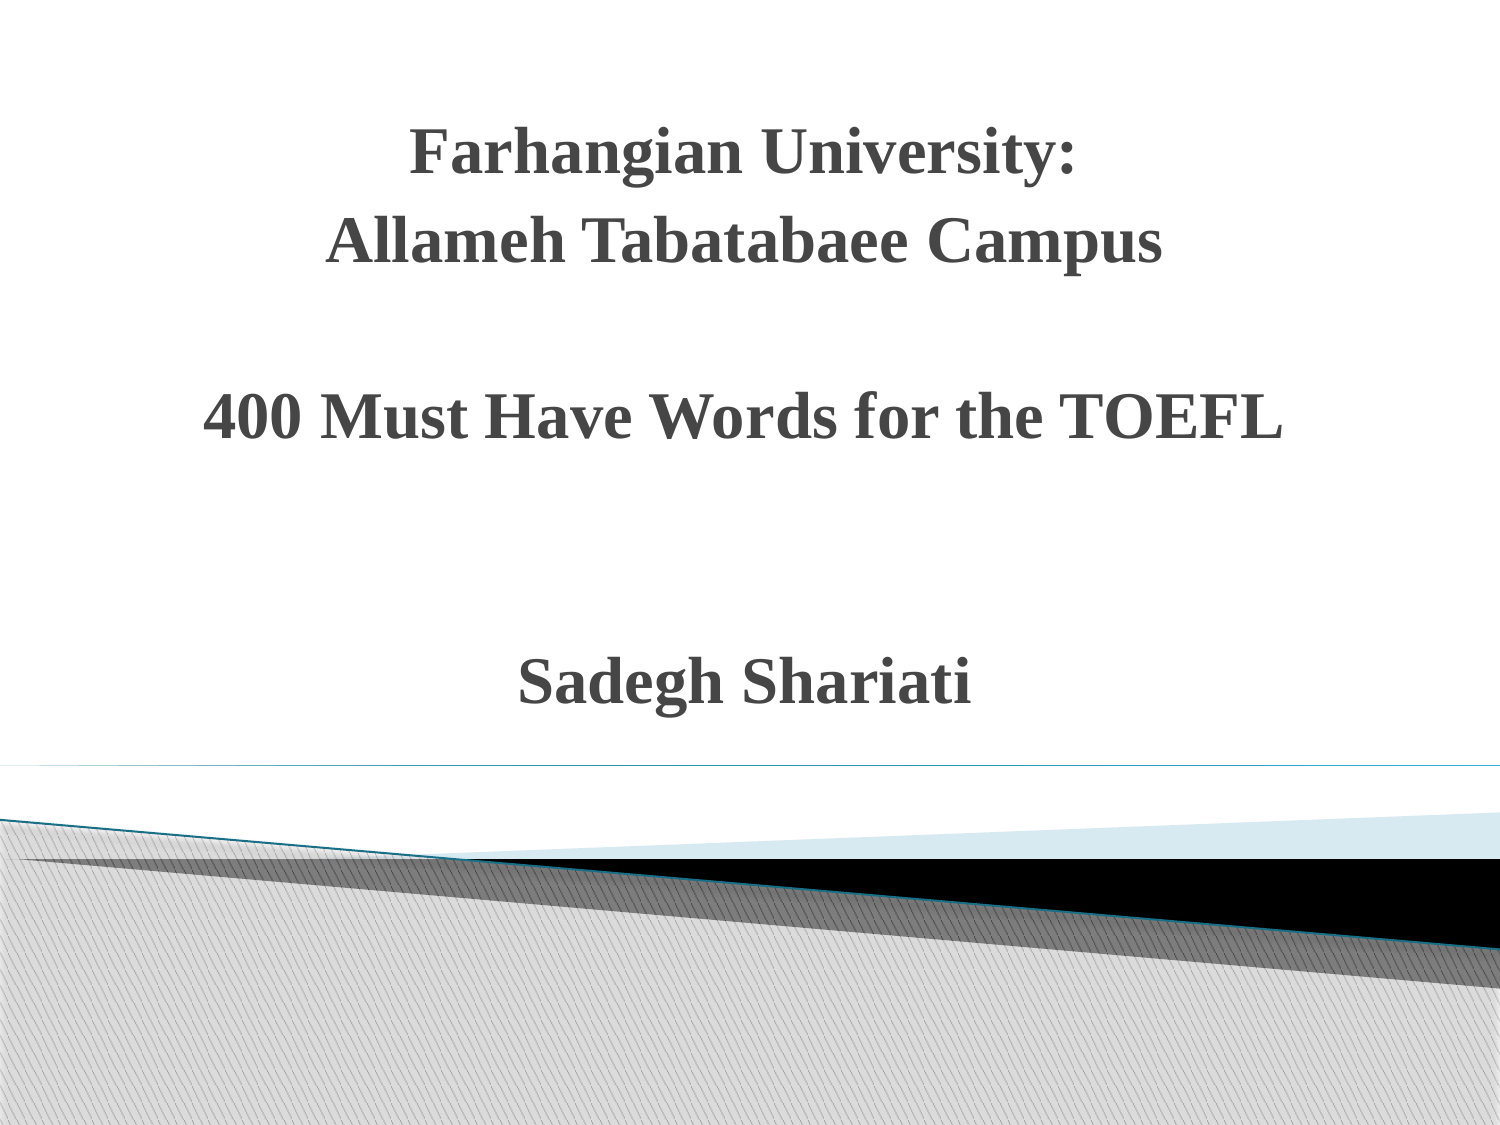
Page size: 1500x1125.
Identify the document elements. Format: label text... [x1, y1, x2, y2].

subtitle Farhangian University: Allameh Tabatabaee Campus 400 Must Have Words for the TOEFL Sadegh Shariati [112, 99, 1388, 838]
picture [5, 859, 1500, 989]
